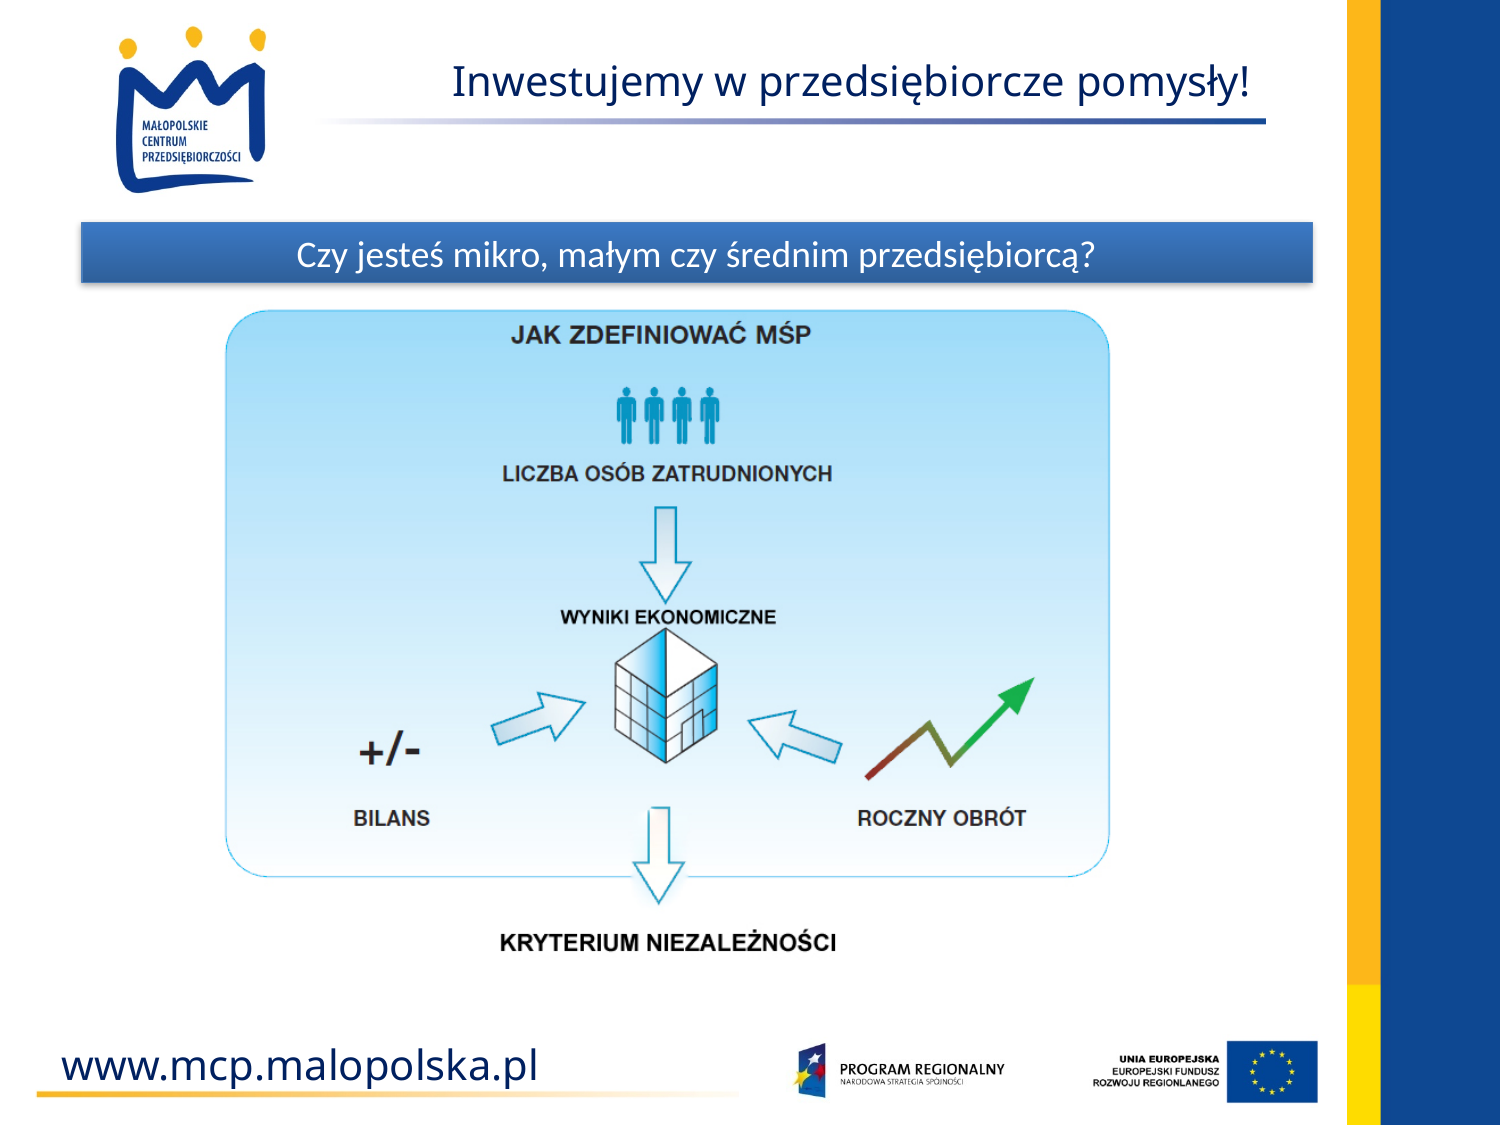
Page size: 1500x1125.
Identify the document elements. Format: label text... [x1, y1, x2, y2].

text_box Czy jesteś mikro, małym czy średnim przedsiębiorcą? [81, 222, 1313, 283]
picture [763, 1015, 1032, 1125]
picture [105, 23, 1266, 197]
picture [1347, 0, 1500, 1125]
text_box www.mcp.malopolska.pl [46, 1031, 758, 1097]
text_box Inwestujemy w przedsiębiorcze pomysły! [304, 46, 1266, 105]
picture [1077, 1034, 1325, 1108]
picture [34, 1089, 739, 1099]
picture [210, 304, 1126, 967]
